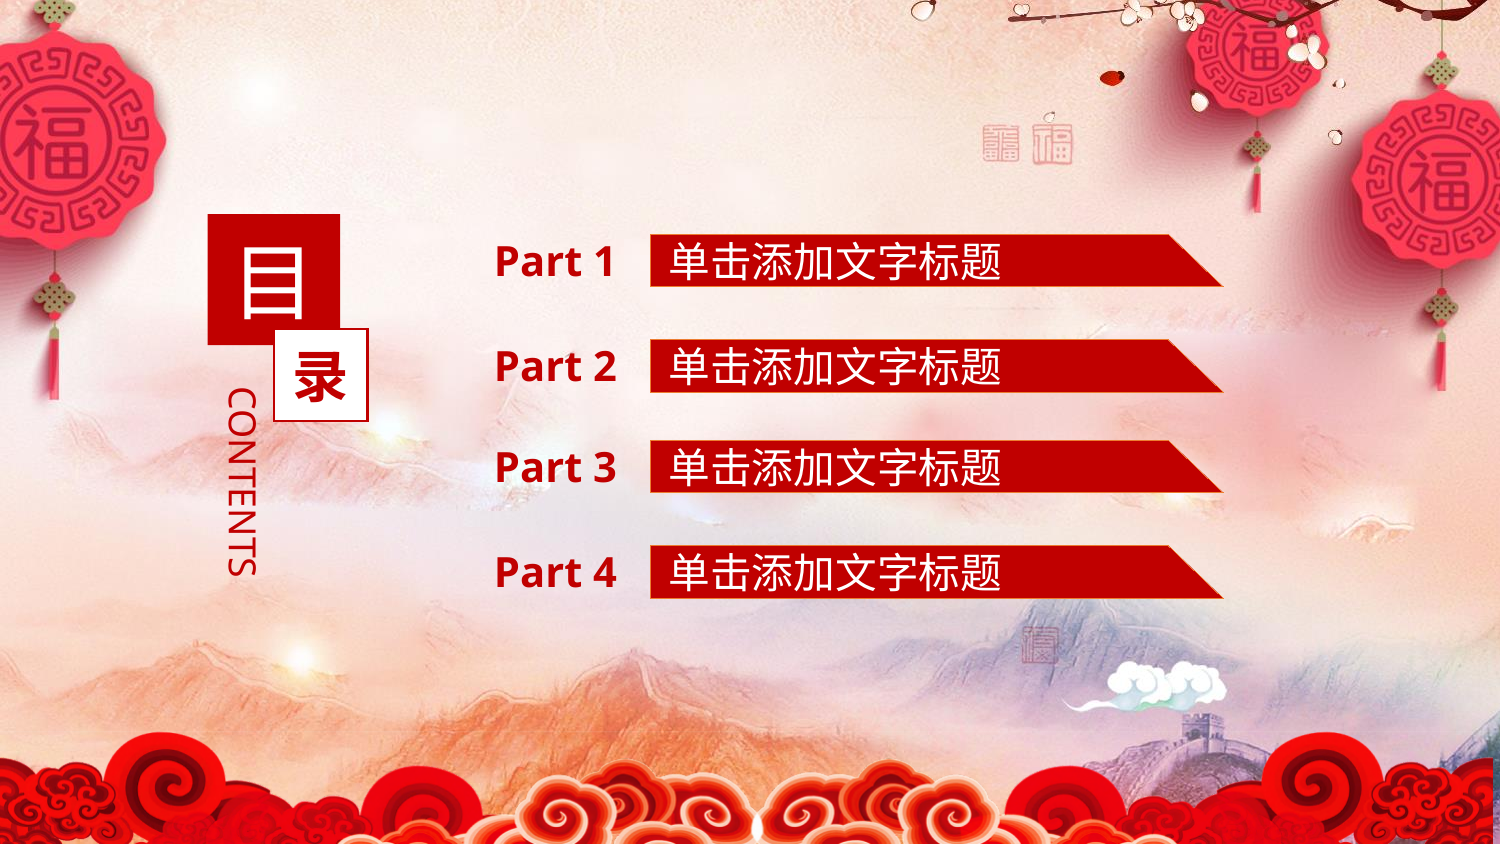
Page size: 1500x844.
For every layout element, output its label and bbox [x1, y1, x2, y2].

text_box [197, 214, 368, 572]
text_box [0, 0, 1500, 844]
